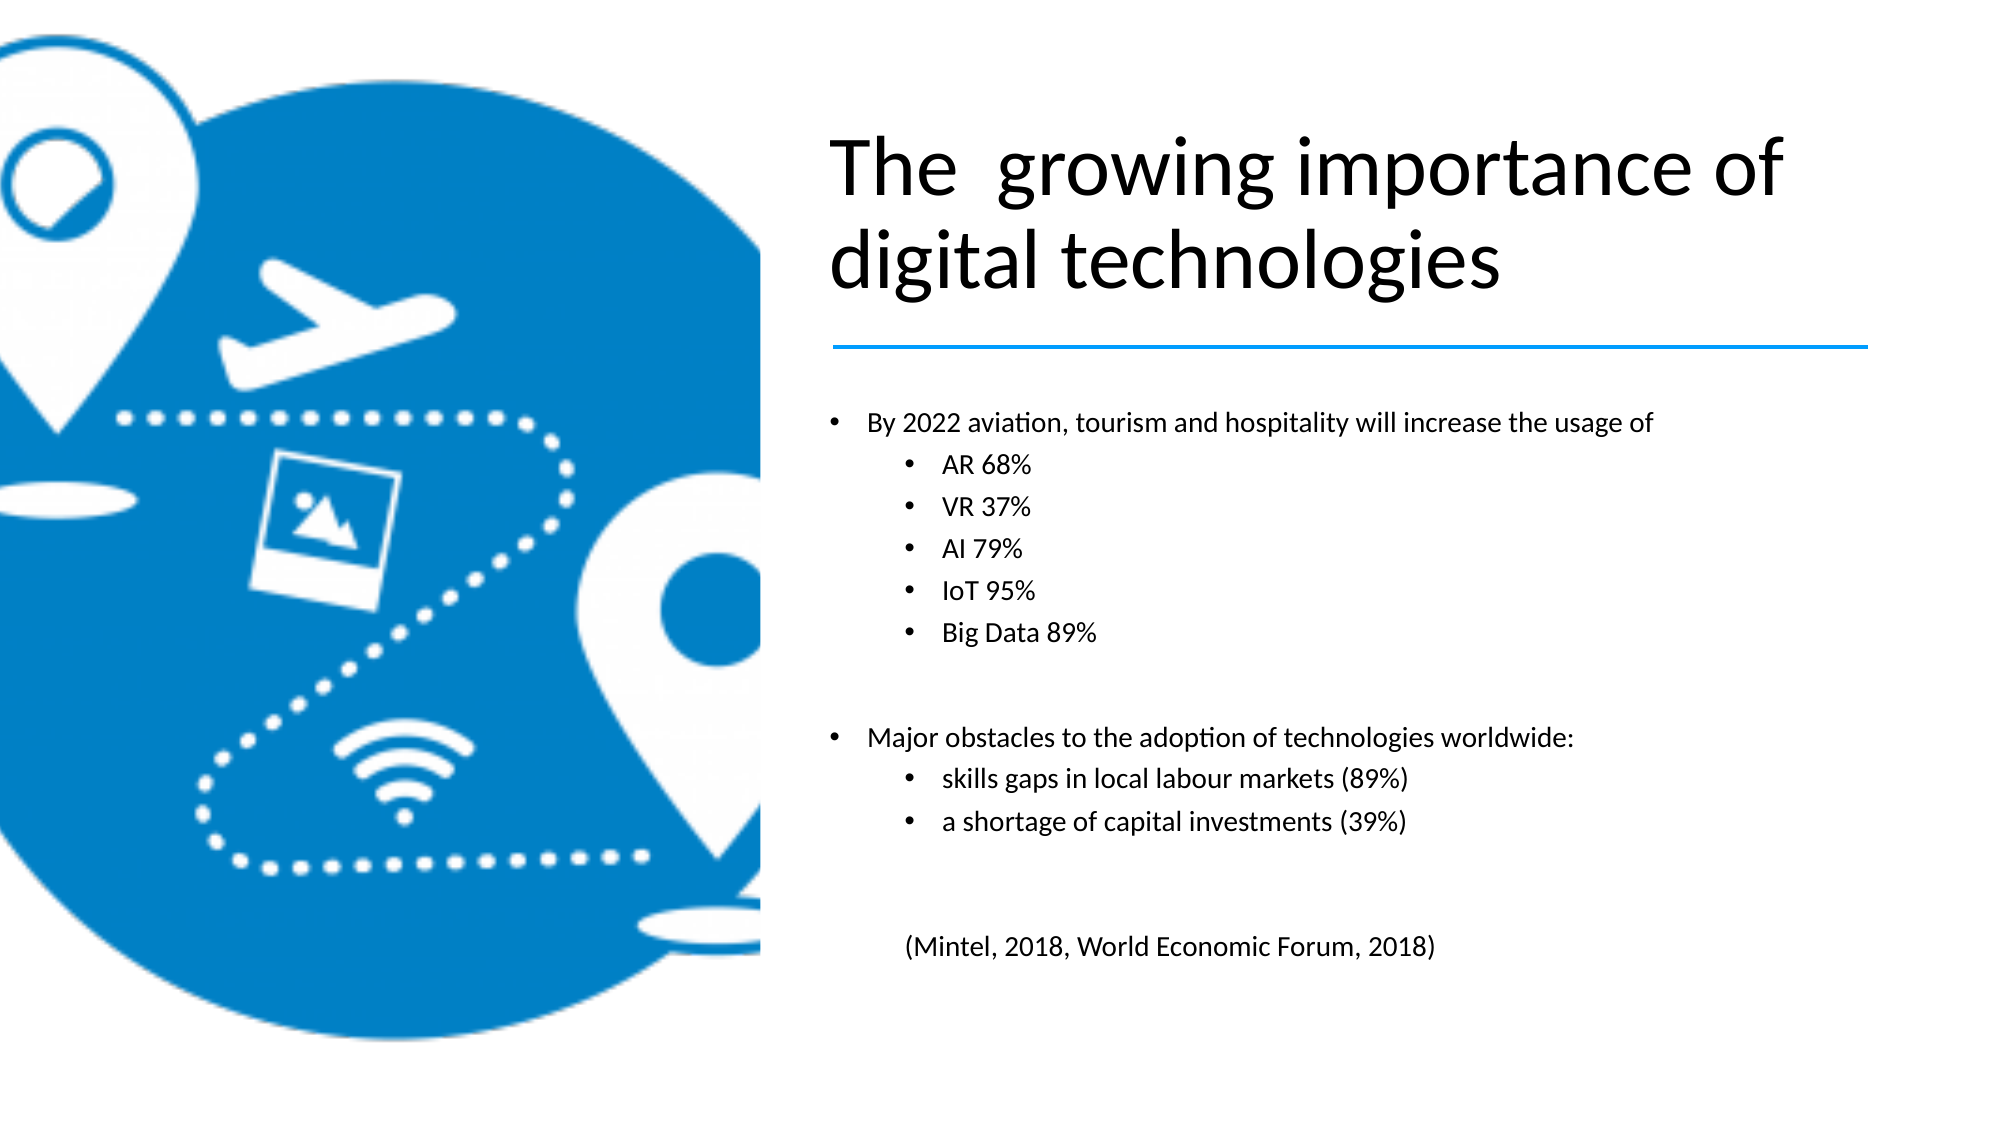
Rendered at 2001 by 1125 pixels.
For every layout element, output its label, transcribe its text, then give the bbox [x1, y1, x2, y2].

list By 2022 aviation, tourism and hospitality will increase the usage of AR 68% VR 37% AI 79% IoT 95% Big Data 89% Major obstacles to the adoption of technologies worldwide: skills gaps in local labour markets (89%) a shortage of capital investments (39%) (Mintel, 2018, World Economic Forum, 2018) [814, 399, 1895, 1021]
picture [0, 0, 761, 1125]
title The growing importance of digital technologies [814, 103, 1895, 315]
